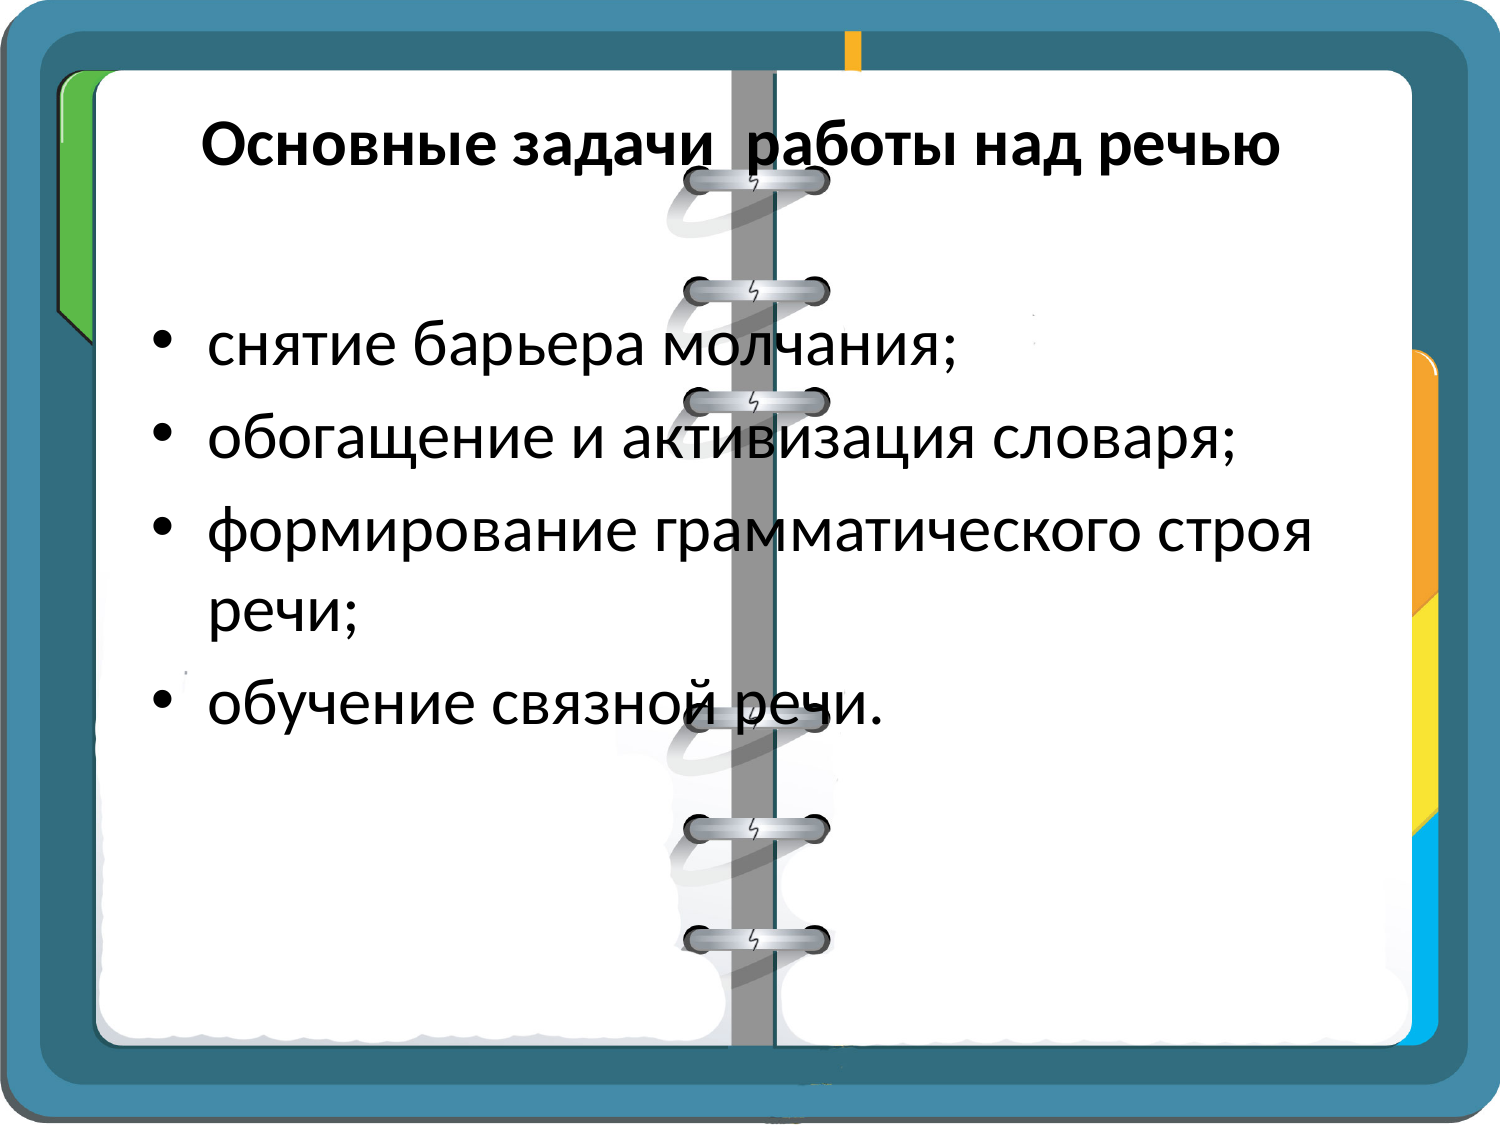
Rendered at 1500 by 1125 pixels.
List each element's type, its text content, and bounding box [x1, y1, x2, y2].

picture [0, 0, 1500, 1125]
list снятие барьера молчания; обогащение и активизация словаря; формирование грамматического строя речи; обучение связной речи. [135, 290, 1341, 1005]
title Основные задачи работы над речью [75, 45, 1425, 233]
